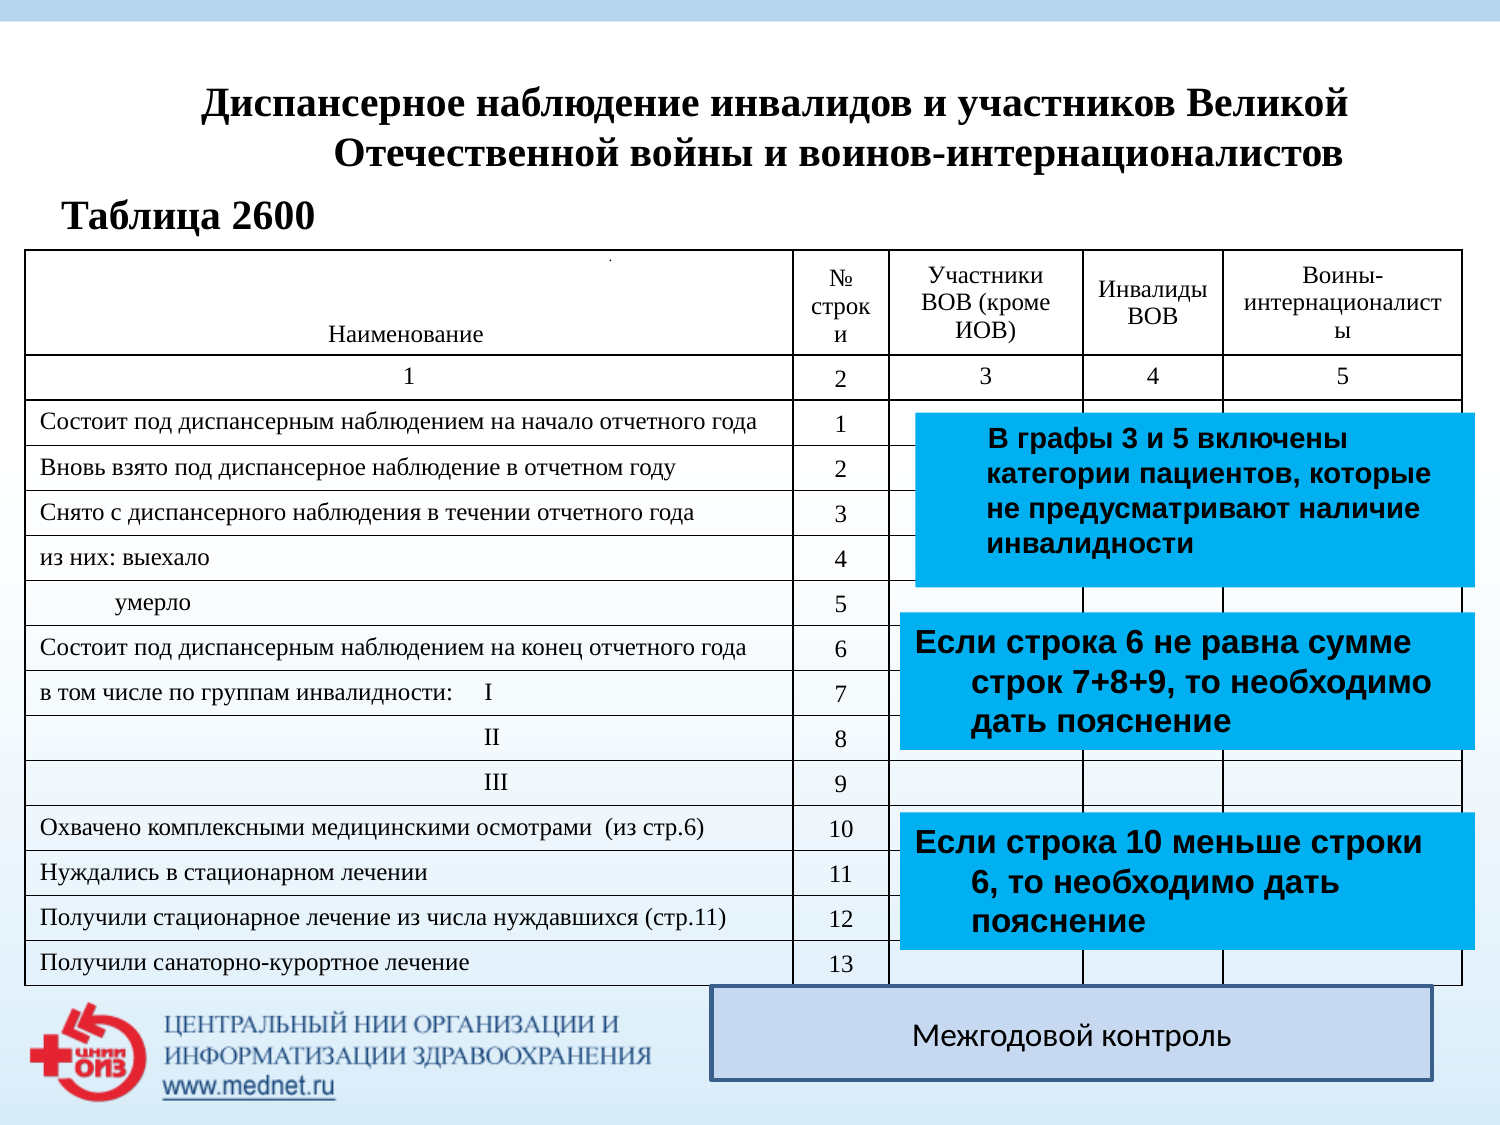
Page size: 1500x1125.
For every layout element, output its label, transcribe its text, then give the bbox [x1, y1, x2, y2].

table_cell 4 [794, 536, 888, 580]
text_box В графы 3 и 5 включены категории пациентов, которые не предусматривают наличие инвалидности [915, 412, 1475, 588]
text_box Диспансерное наблюдение инвалидов и участников Великой Отечественной войны и воинов-интернационалистов [112, 75, 1438, 175]
table_cell [1084, 761, 1222, 805]
table_cell 7 [794, 671, 888, 715]
table_cell III [26, 761, 792, 805]
table_cell [890, 536, 915, 580]
table_cell [890, 806, 1082, 850]
table_cell [1224, 588, 1461, 612]
table_cell 5 [1224, 356, 1461, 399]
table_cell II [26, 716, 792, 760]
table_cell 3 [794, 491, 888, 535]
table_cell [890, 896, 900, 940]
table_cell Получили санаторно-курортное лечение [26, 941, 792, 985]
table_cell [890, 941, 1082, 984]
table_cell [1084, 950, 1222, 984]
table_cell 2 [794, 356, 888, 399]
table_cell 12 [794, 896, 888, 940]
table_cell [1224, 950, 1461, 985]
table_cell [1084, 588, 1222, 612]
table_cell 13 [794, 941, 888, 984]
title Таблица 2600 [37, 187, 350, 238]
table_cell Состоит под диспансерным наблюдением на начало отчетного года [26, 401, 792, 445]
table_cell 4 [1084, 356, 1222, 399]
table_cell 11 [794, 851, 888, 895]
table_cell [1084, 806, 1222, 812]
table_header Участники ВОВ (кроме ИОВ) [890, 251, 1082, 354]
table_cell 9 [794, 761, 888, 805]
text_box Межгодовой контроль [709, 984, 1434, 1082]
table_cell [890, 401, 1082, 445]
text_box Если строка 6 не равна сумме строк 7+8+9, то необходимо дать пояснение [900, 612, 1475, 750]
table_cell [890, 446, 915, 490]
table_cell 8 [794, 716, 888, 760]
table_cell 1 [794, 401, 888, 445]
table_cell 2 [794, 446, 888, 490]
table_cell [890, 491, 915, 535]
table_cell 1 [26, 356, 792, 399]
table_cell [890, 671, 900, 715]
table_header Наименование [26, 251, 792, 354]
table_cell [1224, 761, 1461, 805]
table_header Воины-интернационалисты [1224, 251, 1461, 354]
table_cell [1224, 750, 1461, 760]
table_cell [1224, 806, 1461, 812]
table_cell [890, 626, 900, 670]
table_cell Состоит под диспансерным наблюдением на конец отчетного года [26, 626, 792, 670]
table_cell Снято с диспансерного наблюдения в течении отчетного года [26, 491, 792, 535]
table_cell 3 [890, 356, 1082, 399]
table_cell Нуждались в стационарном лечении [26, 851, 792, 895]
table_cell Охвачено комплексными медицинскими осмотрами (из стр.6) [26, 806, 792, 850]
table_cell [1084, 401, 1222, 412]
table_header № строки [794, 251, 888, 354]
table_cell [890, 581, 1082, 625]
table_cell [1224, 401, 1461, 412]
text_box Если строка 10 меньше строки 6, то необходимо дать пояснение [900, 812, 1475, 950]
table_cell 6 [794, 626, 888, 670]
table_cell 5 [794, 581, 888, 625]
table_cell в том числе по группам инвалидности: I [26, 671, 792, 715]
table_cell Получили стационарное лечение из числа нуждавшихся (стр.11) [26, 896, 792, 940]
table_cell 10 [794, 806, 888, 850]
table_header Инвалиды ВОВ [1084, 251, 1222, 354]
table_cell [890, 761, 1082, 805]
table_cell [890, 851, 900, 895]
table_cell [890, 716, 1082, 760]
table_cell из них: выехало [26, 536, 792, 580]
picture [0, 0, 1500, 1125]
table_cell Вновь взято под диспансерное наблюдение в отчетном году [26, 446, 792, 490]
table_cell умерло [26, 581, 792, 625]
table_cell [1084, 750, 1222, 760]
